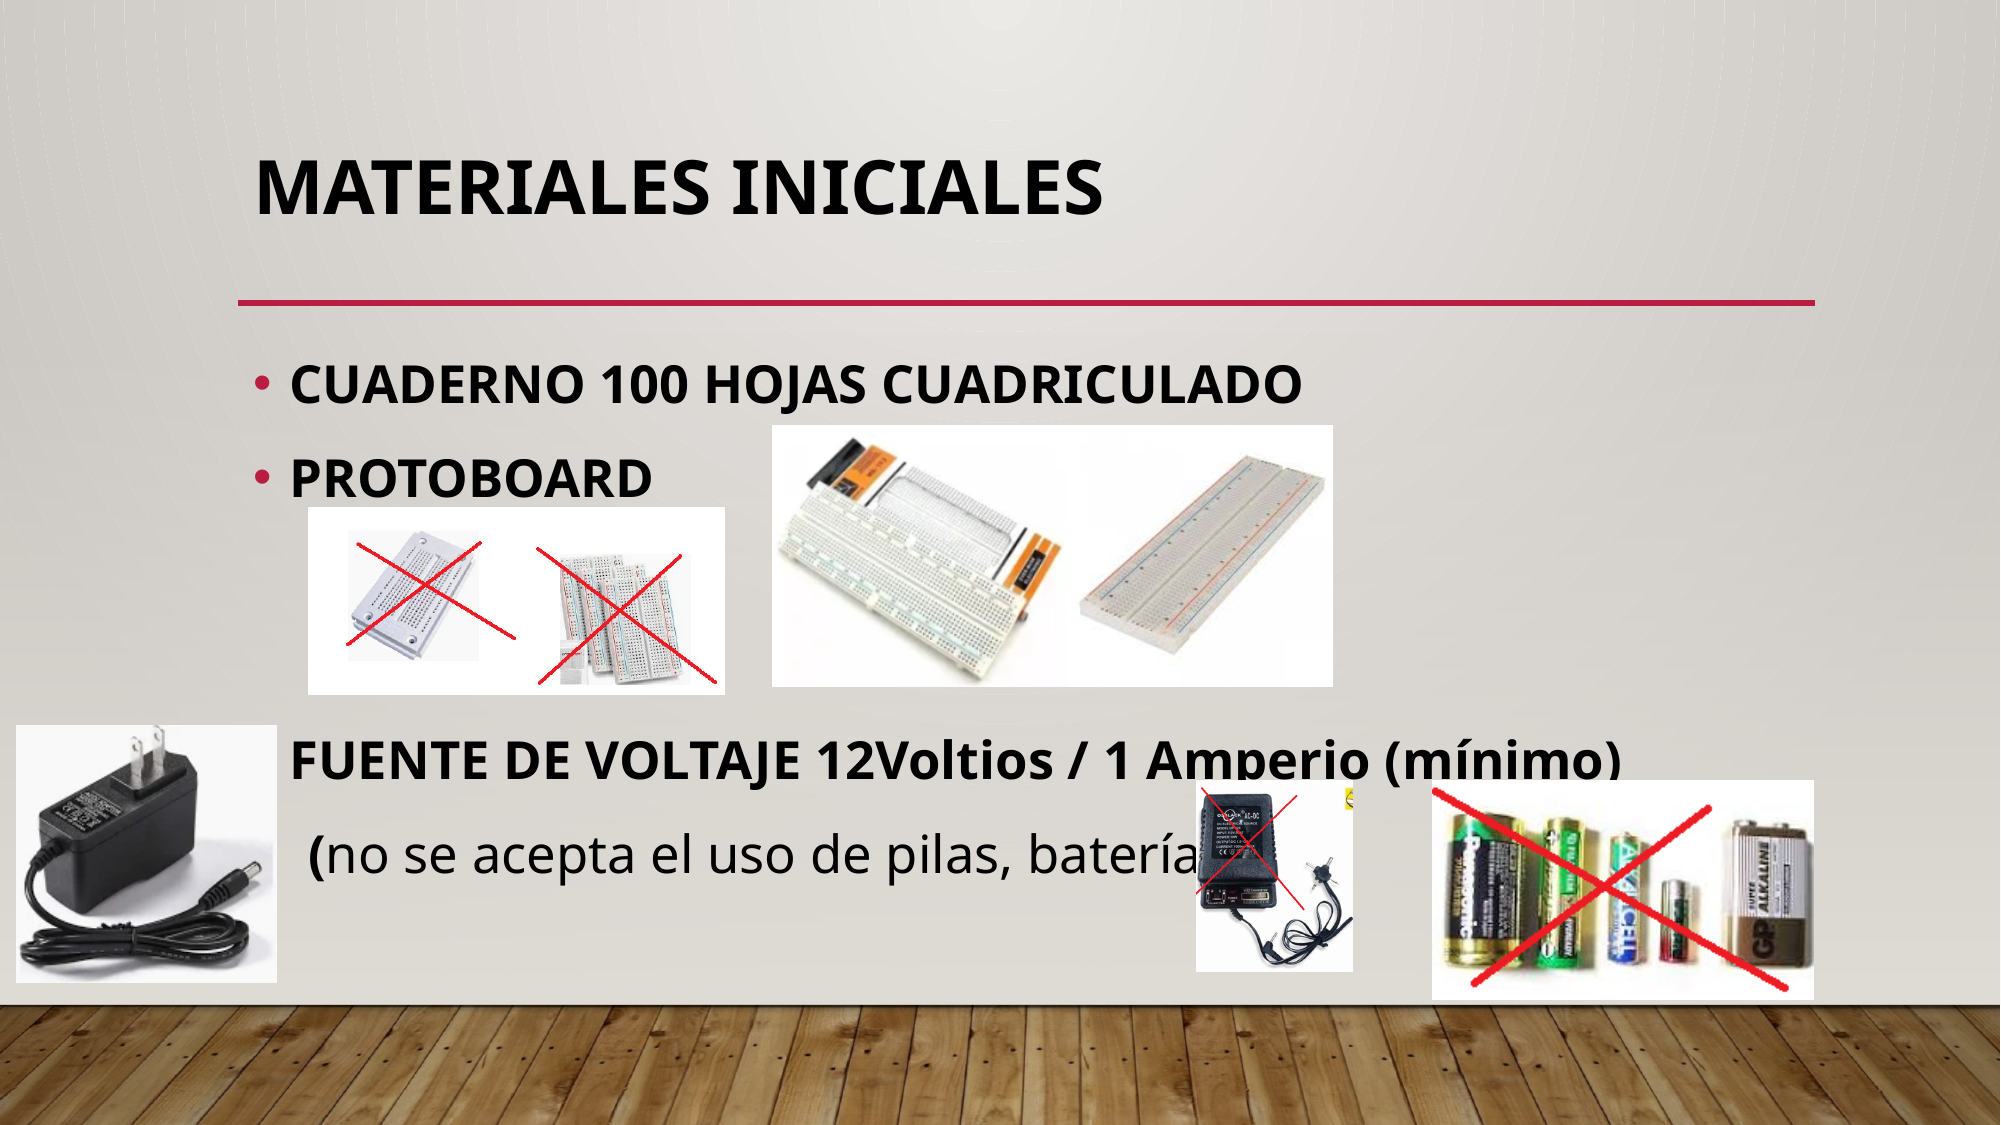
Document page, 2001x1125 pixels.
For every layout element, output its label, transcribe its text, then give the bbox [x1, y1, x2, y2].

picture [307, 507, 725, 695]
picture [772, 424, 1334, 687]
picture [1195, 780, 1353, 973]
picture [0, 1005, 2000, 1125]
picture [1431, 780, 1814, 1000]
list CUADERNO 100 HOJAS CUADRICULADO PROTOBOARD FUENTE DE VOLTAJE 12Voltios / 1 Amperio (mínimo) (no se acepta el uso de pilas, baterías) [238, 330, 1814, 897]
picture [15, 724, 277, 983]
title MATERIALES INICIALES [238, 142, 1814, 315]
